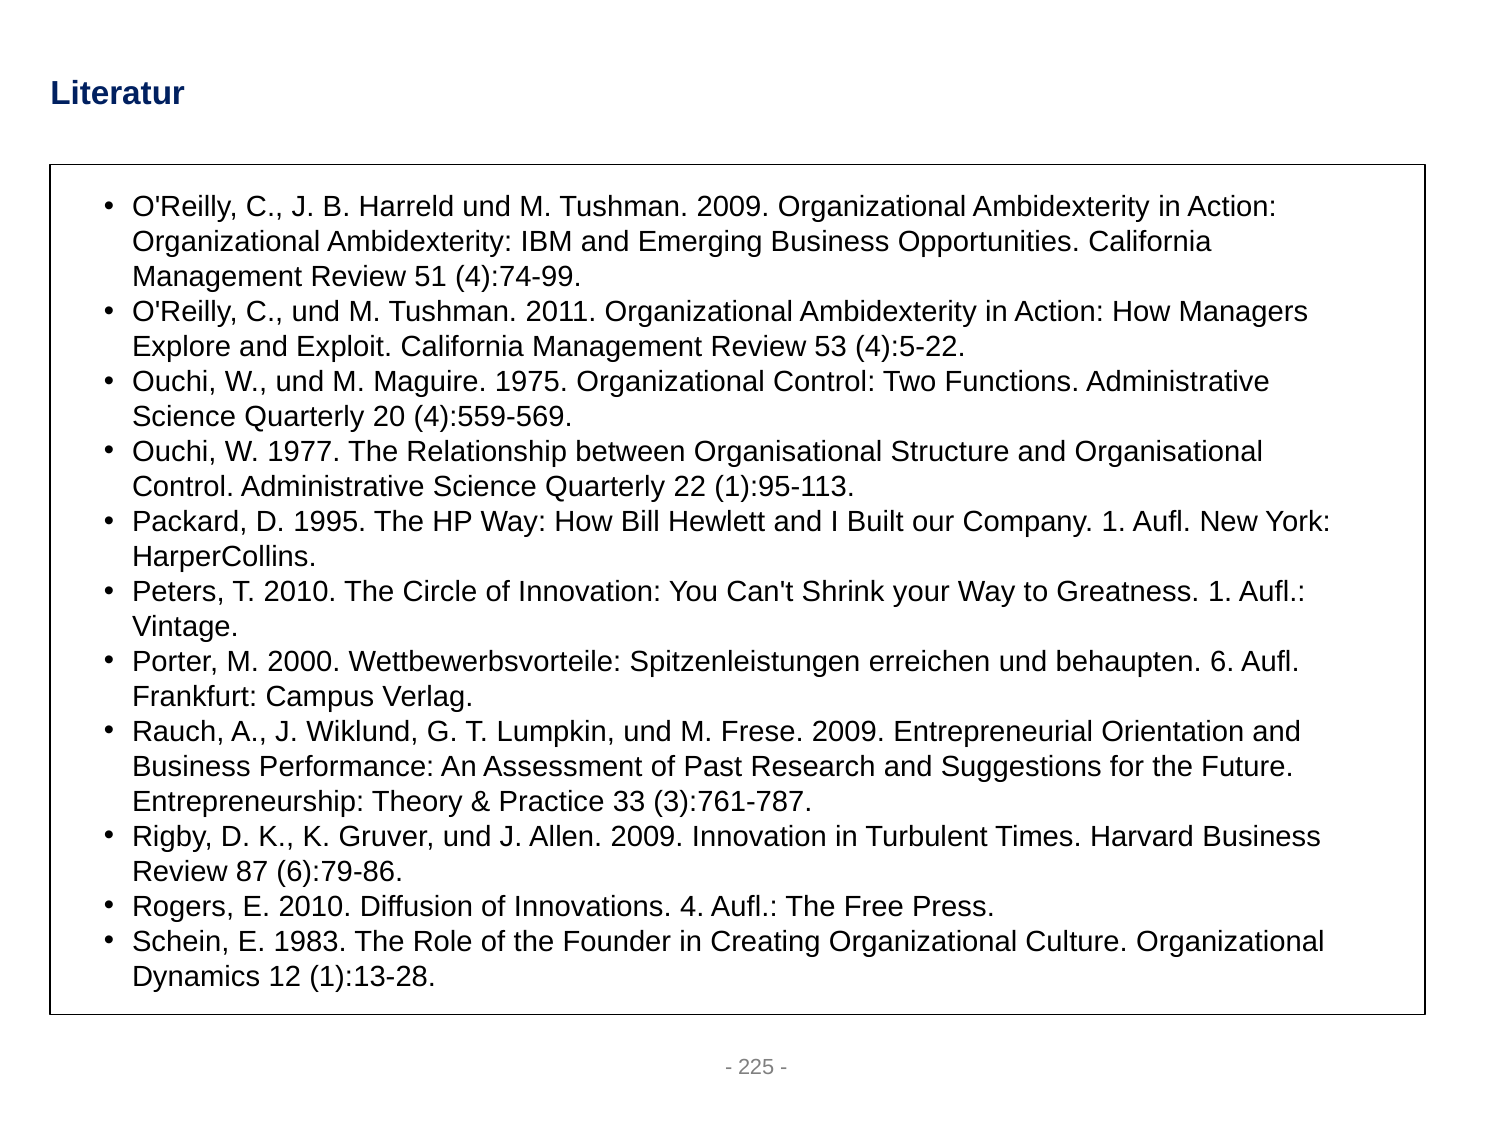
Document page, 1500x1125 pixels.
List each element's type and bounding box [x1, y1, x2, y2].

text_box [35, 63, 1433, 119]
text_box [50, 164, 1425, 1035]
slide_number [599, 1045, 913, 1093]
